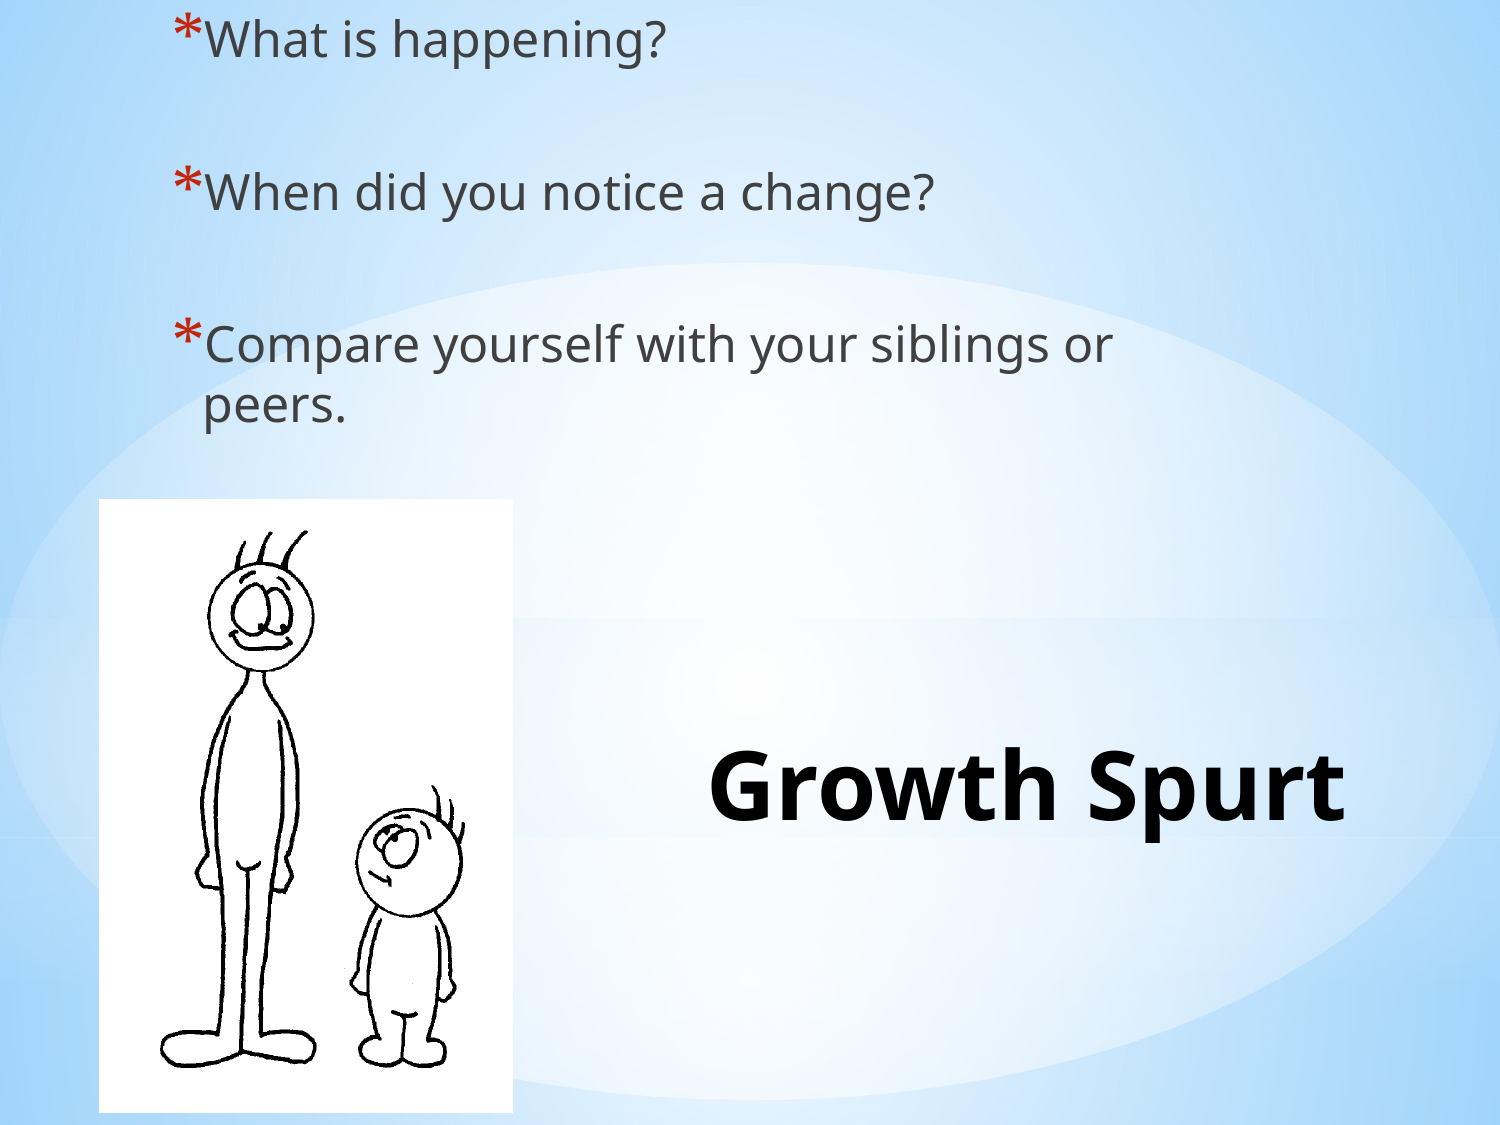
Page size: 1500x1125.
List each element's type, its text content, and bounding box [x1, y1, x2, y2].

list What is happening? When did you notice a change? Compare yourself with your siblings or peers. [150, 0, 1200, 665]
picture [99, 499, 513, 1113]
title Growth Spurt [516, 717, 1363, 905]
